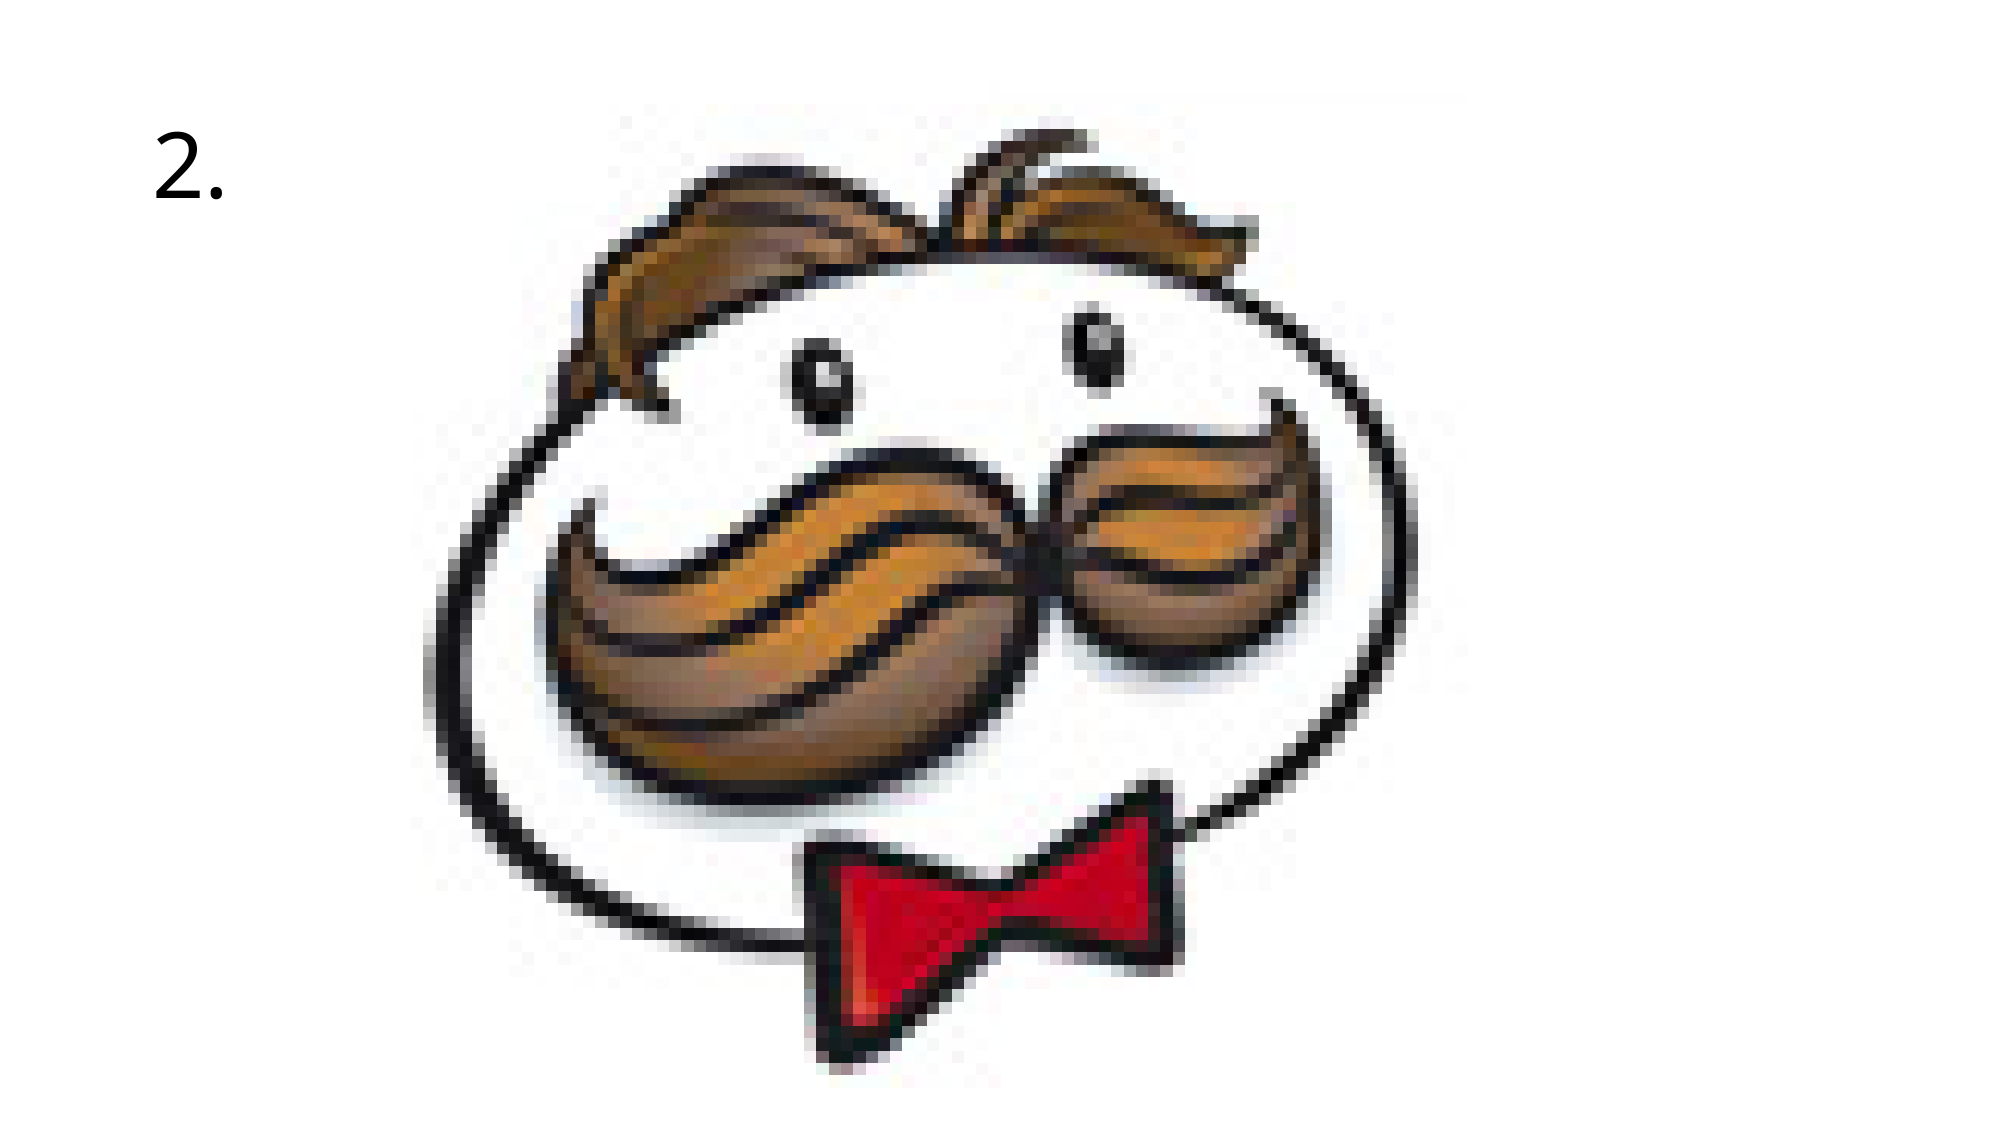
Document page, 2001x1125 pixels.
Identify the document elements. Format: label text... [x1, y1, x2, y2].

title 2. [137, 59, 1863, 278]
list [349, 80, 1468, 1125]
